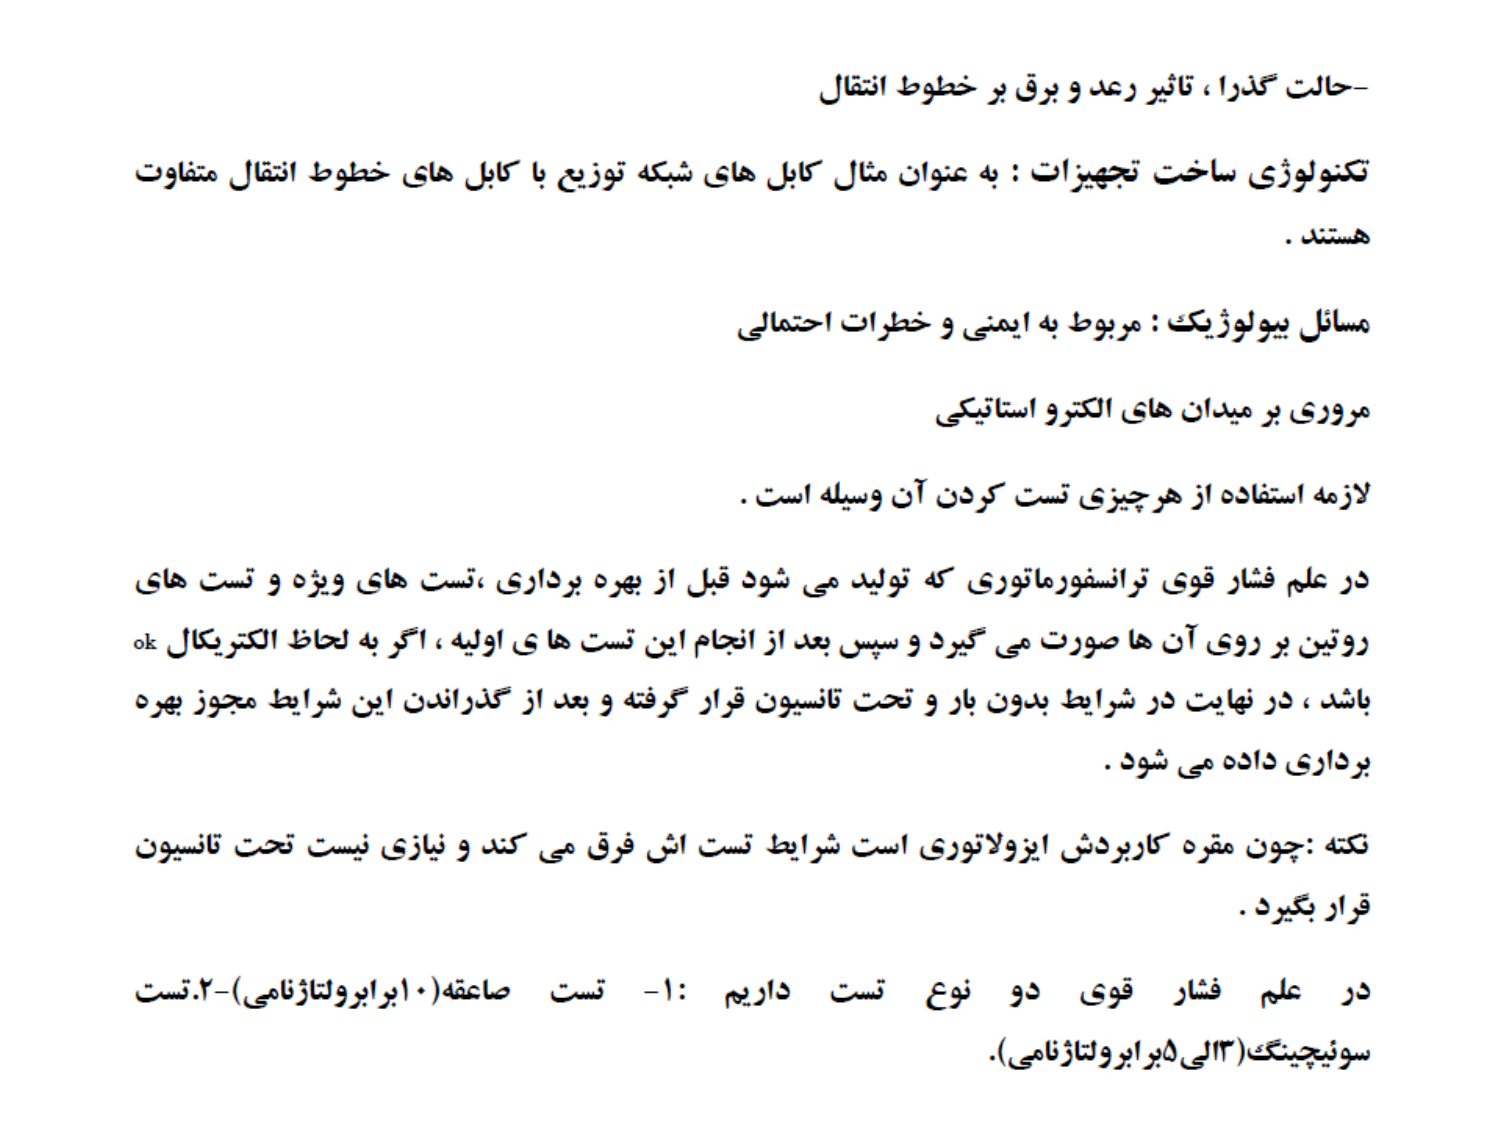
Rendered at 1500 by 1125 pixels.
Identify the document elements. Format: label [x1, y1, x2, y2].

picture [108, 30, 1392, 1095]
